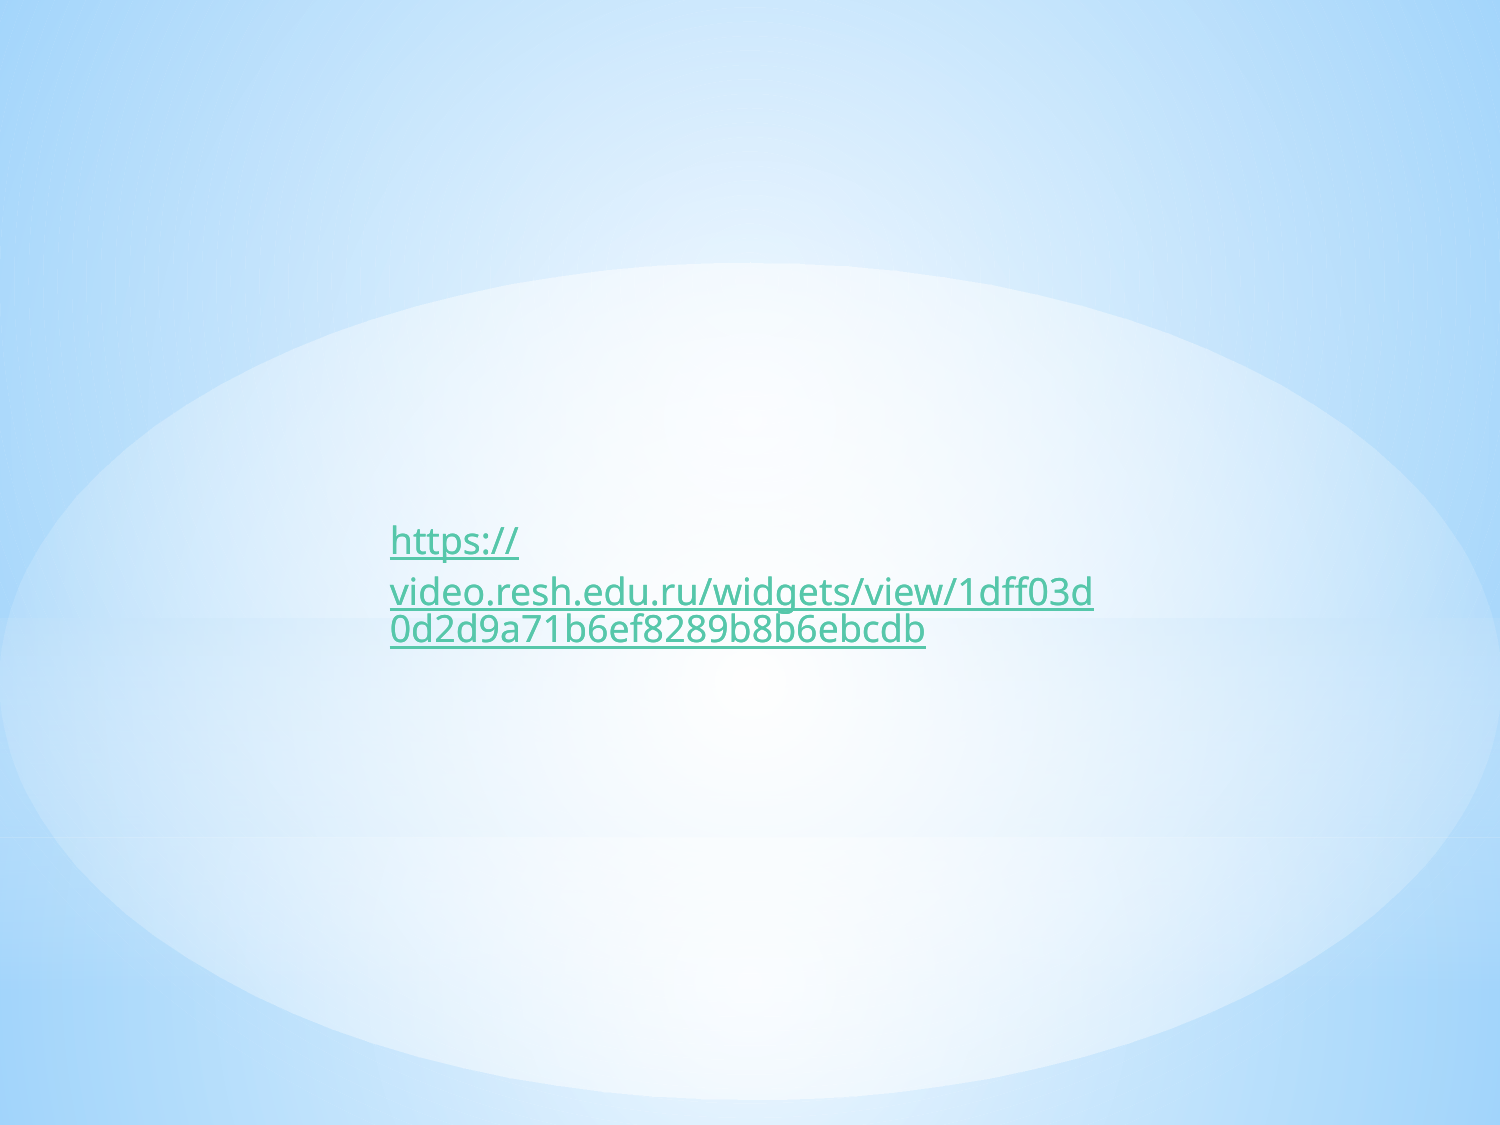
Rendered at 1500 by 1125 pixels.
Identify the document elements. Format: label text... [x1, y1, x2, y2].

text_box https://video.resh.edu.ru/widgets/view/1dff03d0d2d9a71b6ef8289b8b6ebcdb [374, 509, 1125, 1032]
